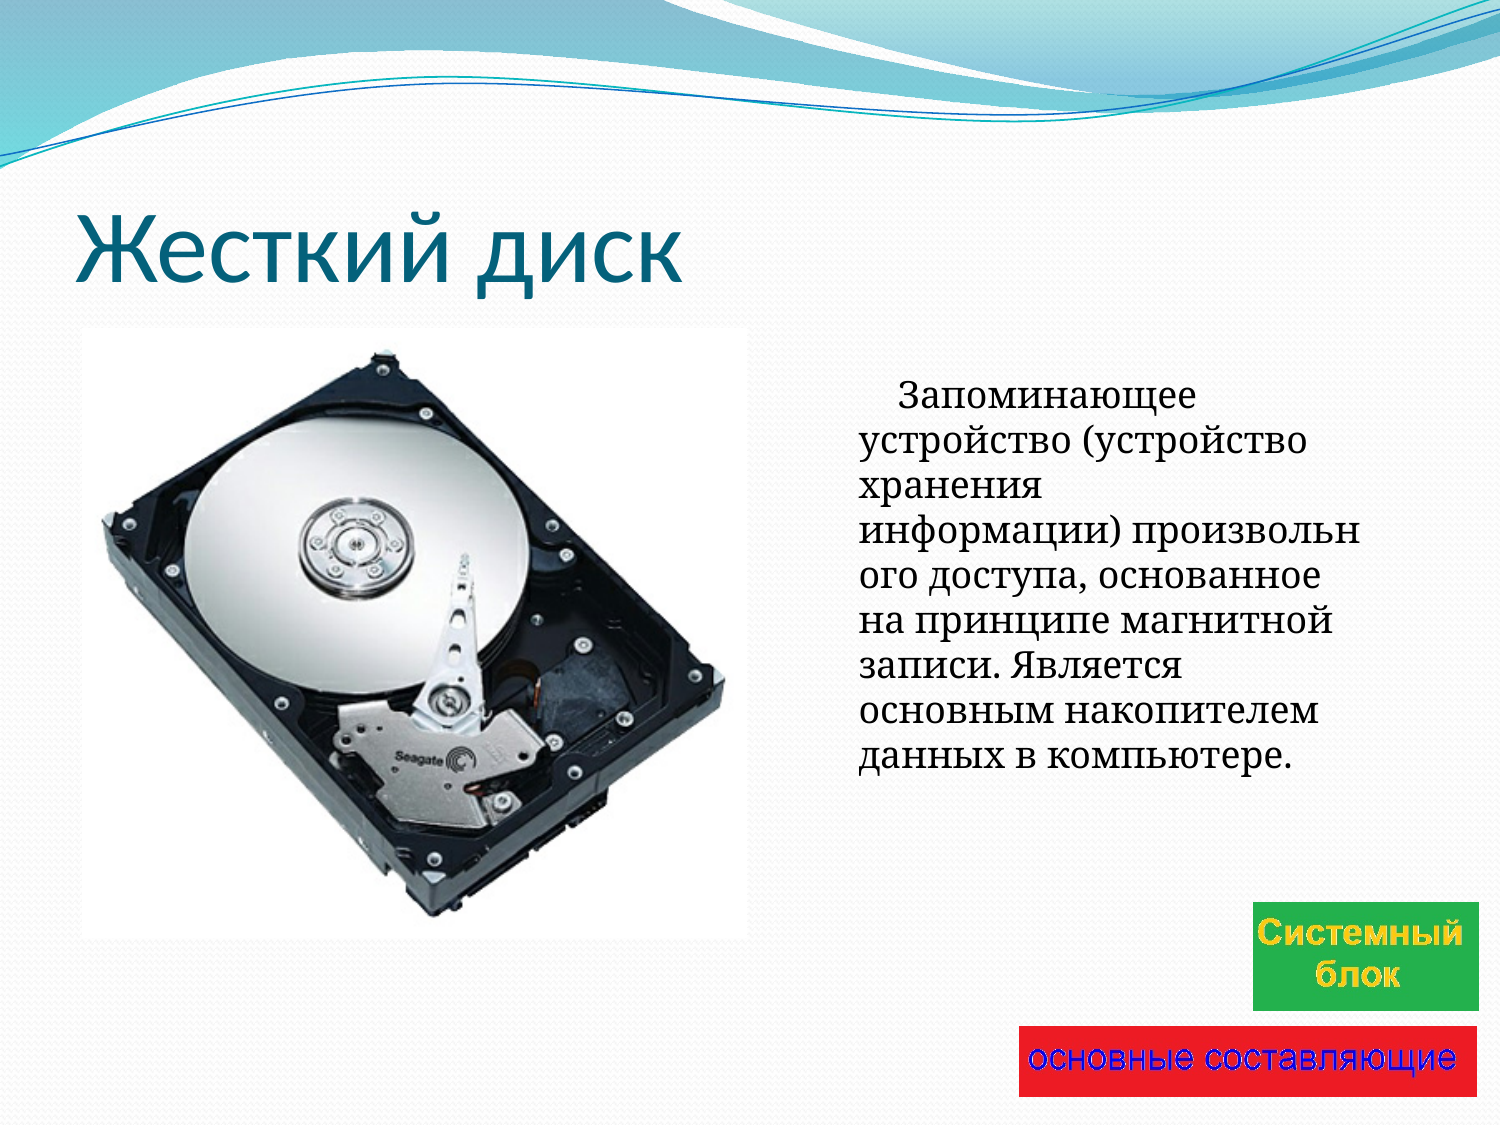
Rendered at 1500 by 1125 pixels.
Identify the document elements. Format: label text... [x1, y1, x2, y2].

text_box Запоминающее устройство (устройство хранения информации) произвольного доступа, основанное на принципе магнитной записи. Является основным накопителем данных в компьютере. [843, 363, 1383, 783]
picture [1253, 902, 1480, 1011]
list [81, 327, 747, 938]
picture [1019, 1026, 1477, 1098]
title Жесткий диск [75, 115, 1425, 303]
